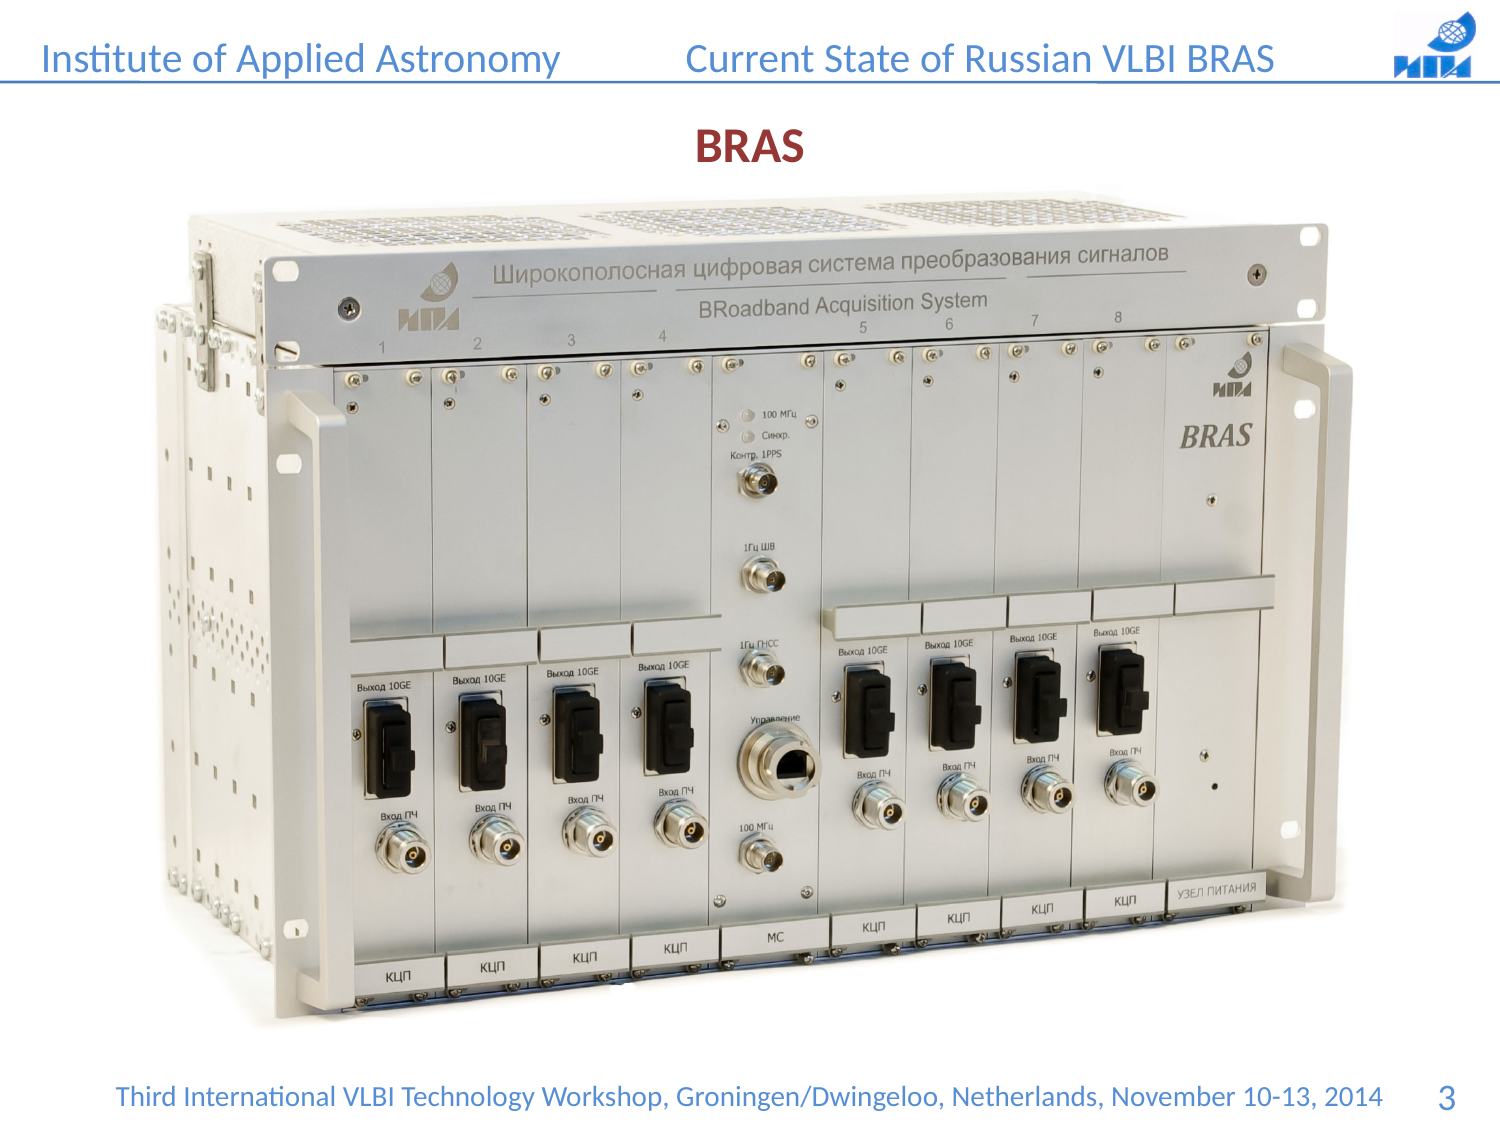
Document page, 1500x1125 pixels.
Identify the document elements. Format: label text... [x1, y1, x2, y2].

picture [73, 147, 1427, 1050]
picture [1394, 11, 1476, 78]
text_box BRAS [0, 105, 1500, 181]
